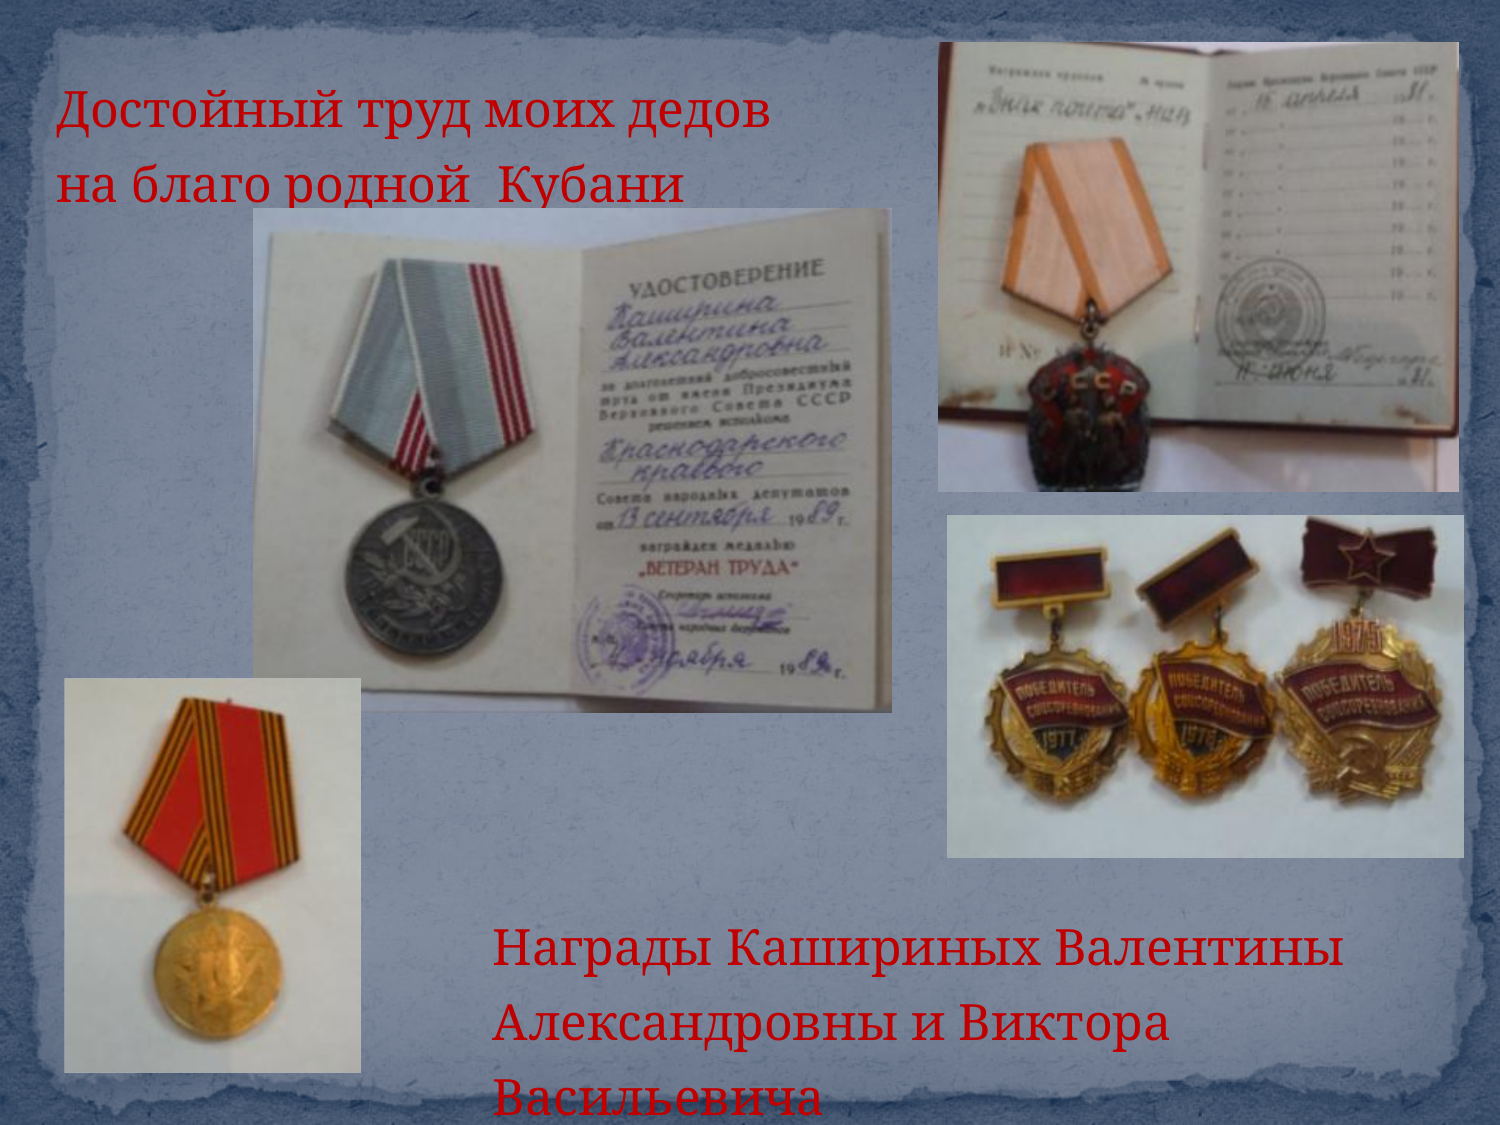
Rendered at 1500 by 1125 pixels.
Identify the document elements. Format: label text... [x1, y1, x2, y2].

picture [947, 515, 1464, 858]
list Достойный труд моих дедов на благо родной Кубани [41, 54, 798, 209]
picture [938, 42, 1459, 492]
picture [17, 679, 409, 1072]
text_box Награды Кашириных Валентины Александровны и Виктора Васильевича [478, 893, 1459, 1047]
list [256, 210, 891, 712]
